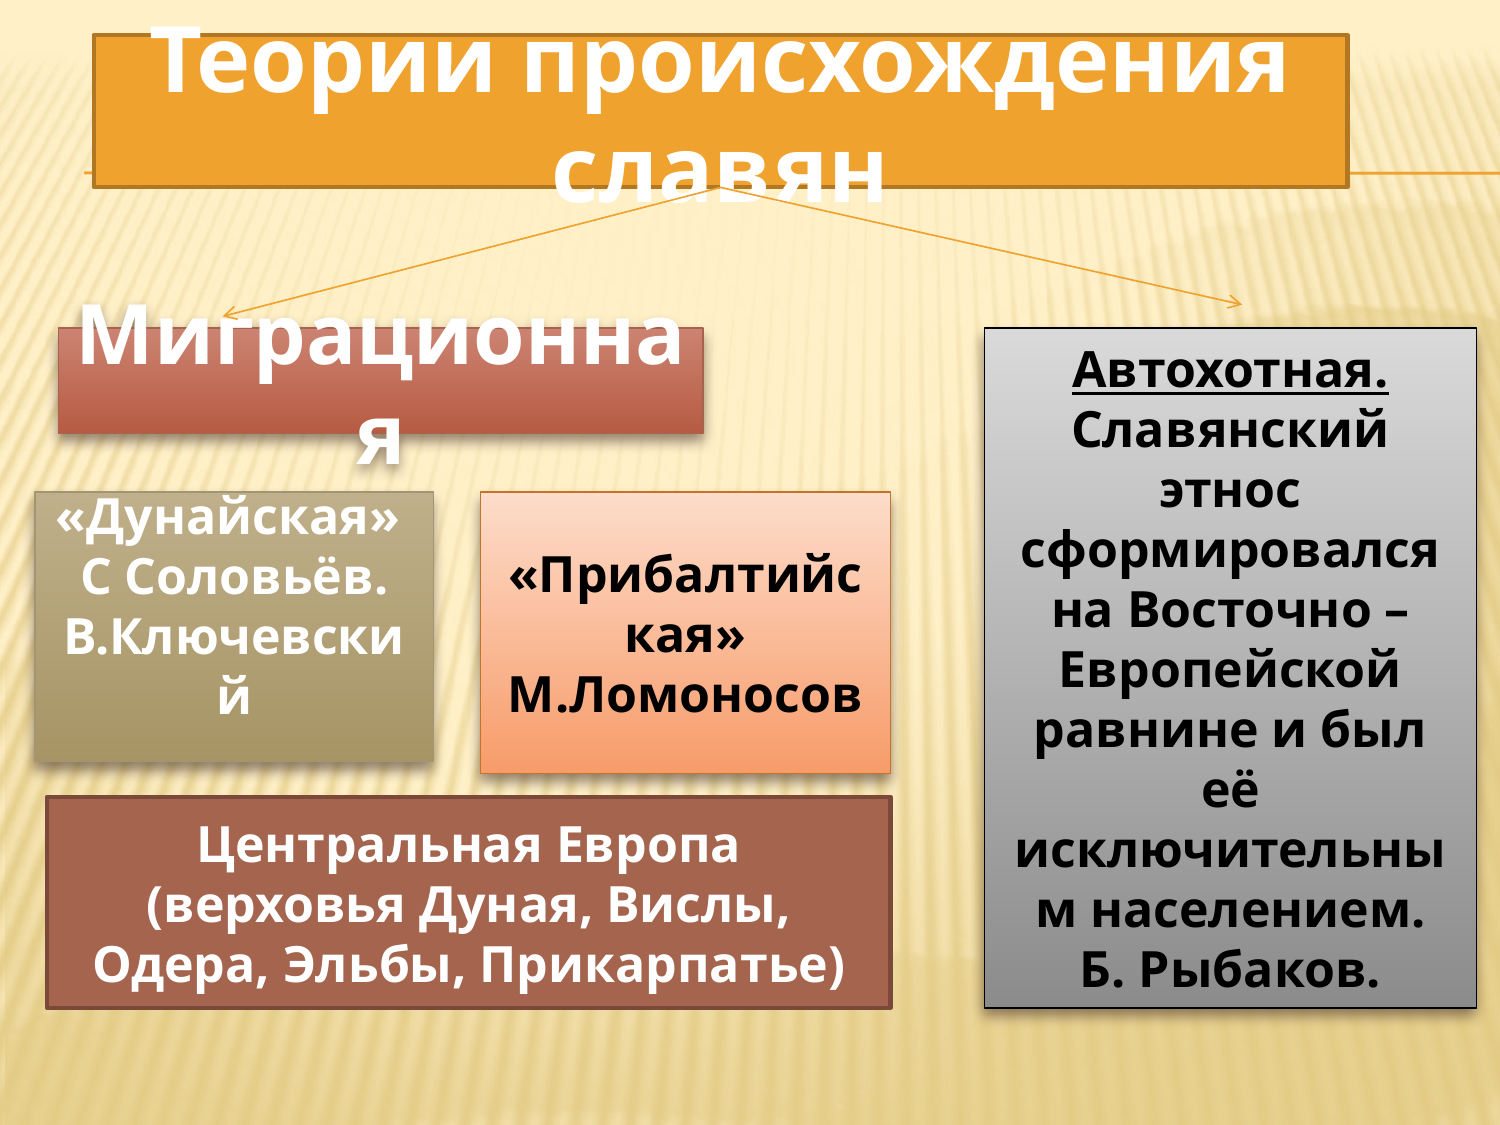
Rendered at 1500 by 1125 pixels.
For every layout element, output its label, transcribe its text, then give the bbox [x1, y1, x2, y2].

text_box Центральная Европа (верховья Дуная, Вислы, Одера, Эльбы, Прикарпатье) [45, 795, 893, 1010]
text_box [406, 2, 537, 502]
text_box Миграционная [545, 327, 704, 434]
text_box Теории происхождения славян [1050, 33, 1350, 189]
text_box Миграционная [58, 327, 396, 434]
text_box Теории происхождения славян [545, 33, 912, 189]
text_box «Дунайская» С Соловьёв. В.Ключевский [34, 491, 434, 762]
text_box Теории происхождения славян [92, 33, 396, 189]
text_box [922, 0, 1041, 508]
text_box «Прибалтийская» М.Ломоносов [480, 491, 891, 774]
text_box Автохотная. Славянский этнос сформировался на Восточно – Европейской равнине и был её исключительным населением. Б. Рыбаков. [984, 327, 1477, 1009]
